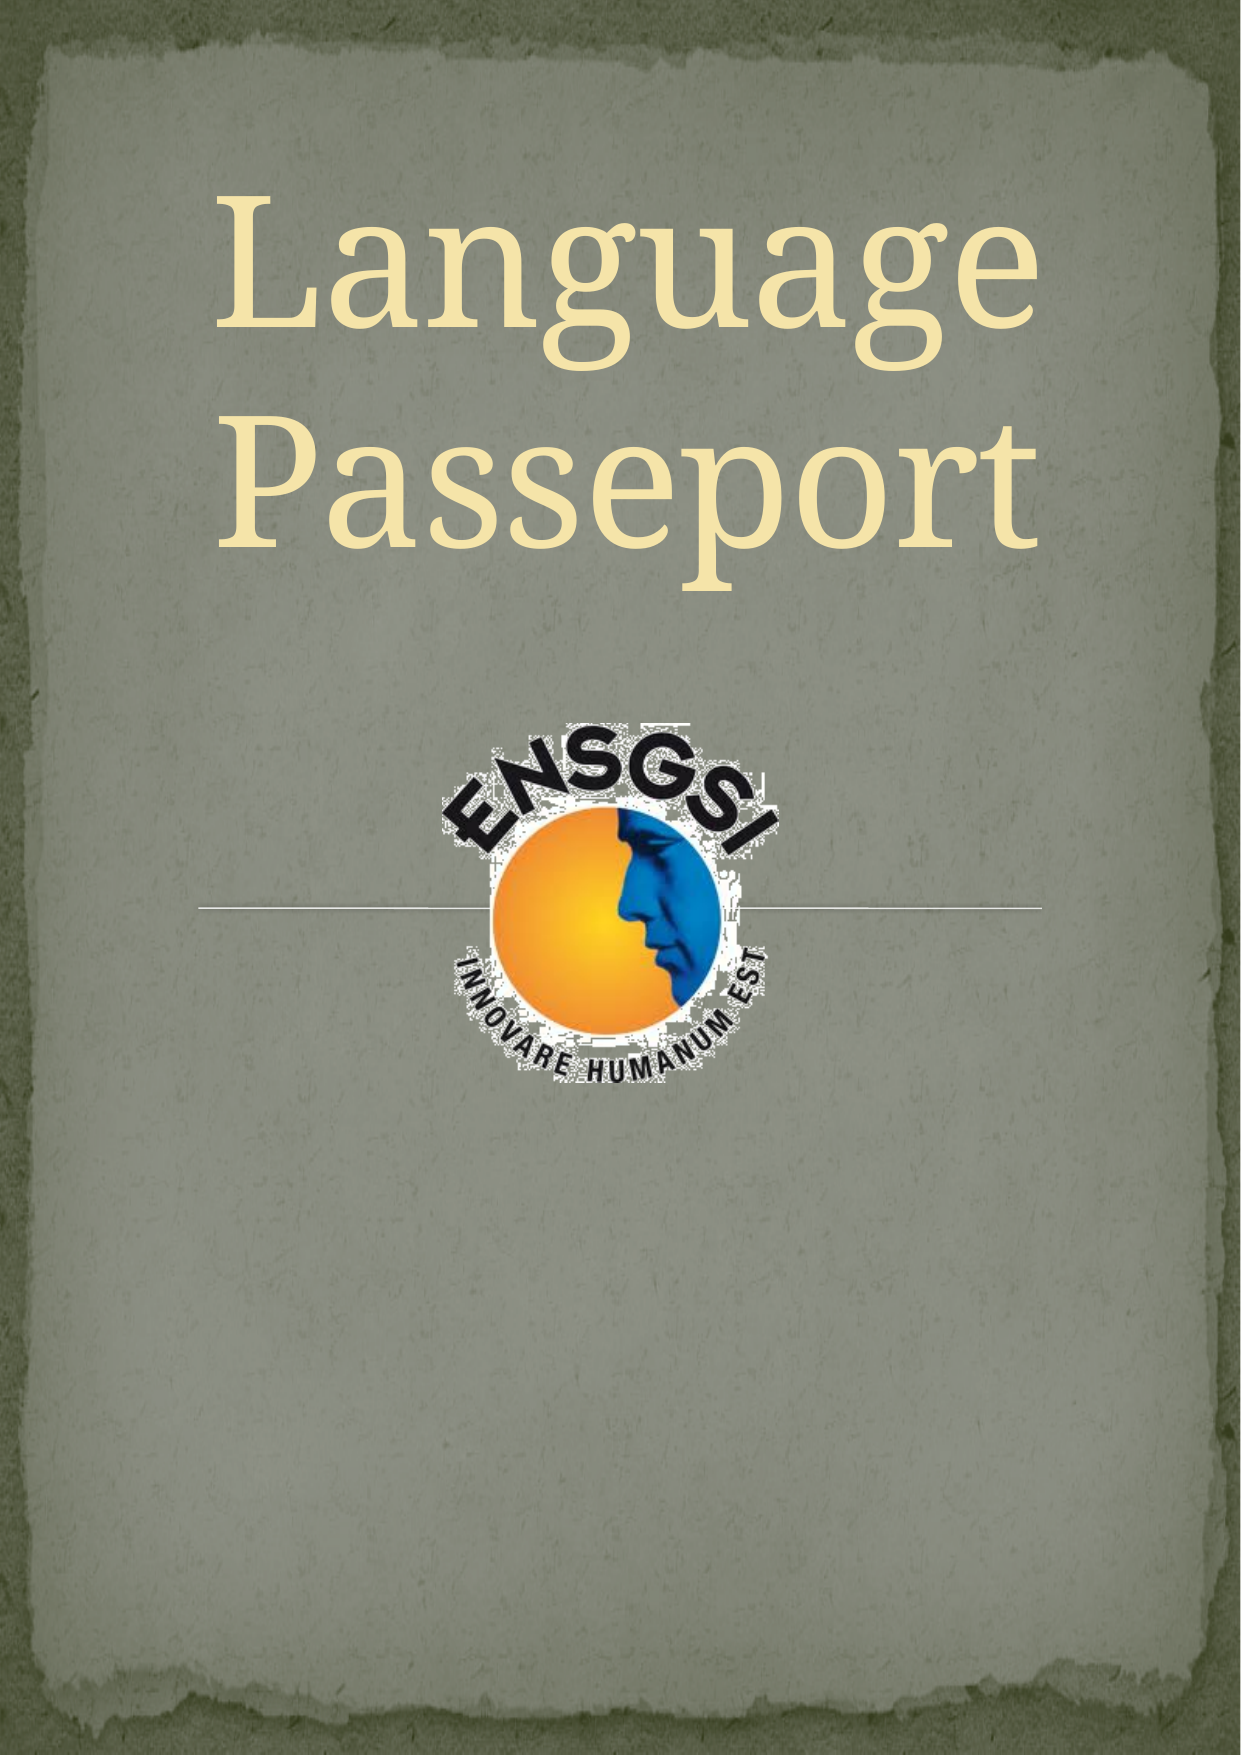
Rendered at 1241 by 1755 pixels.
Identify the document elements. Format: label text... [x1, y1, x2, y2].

title Language Passeport [100, 215, 1155, 592]
picture [442, 723, 779, 1083]
